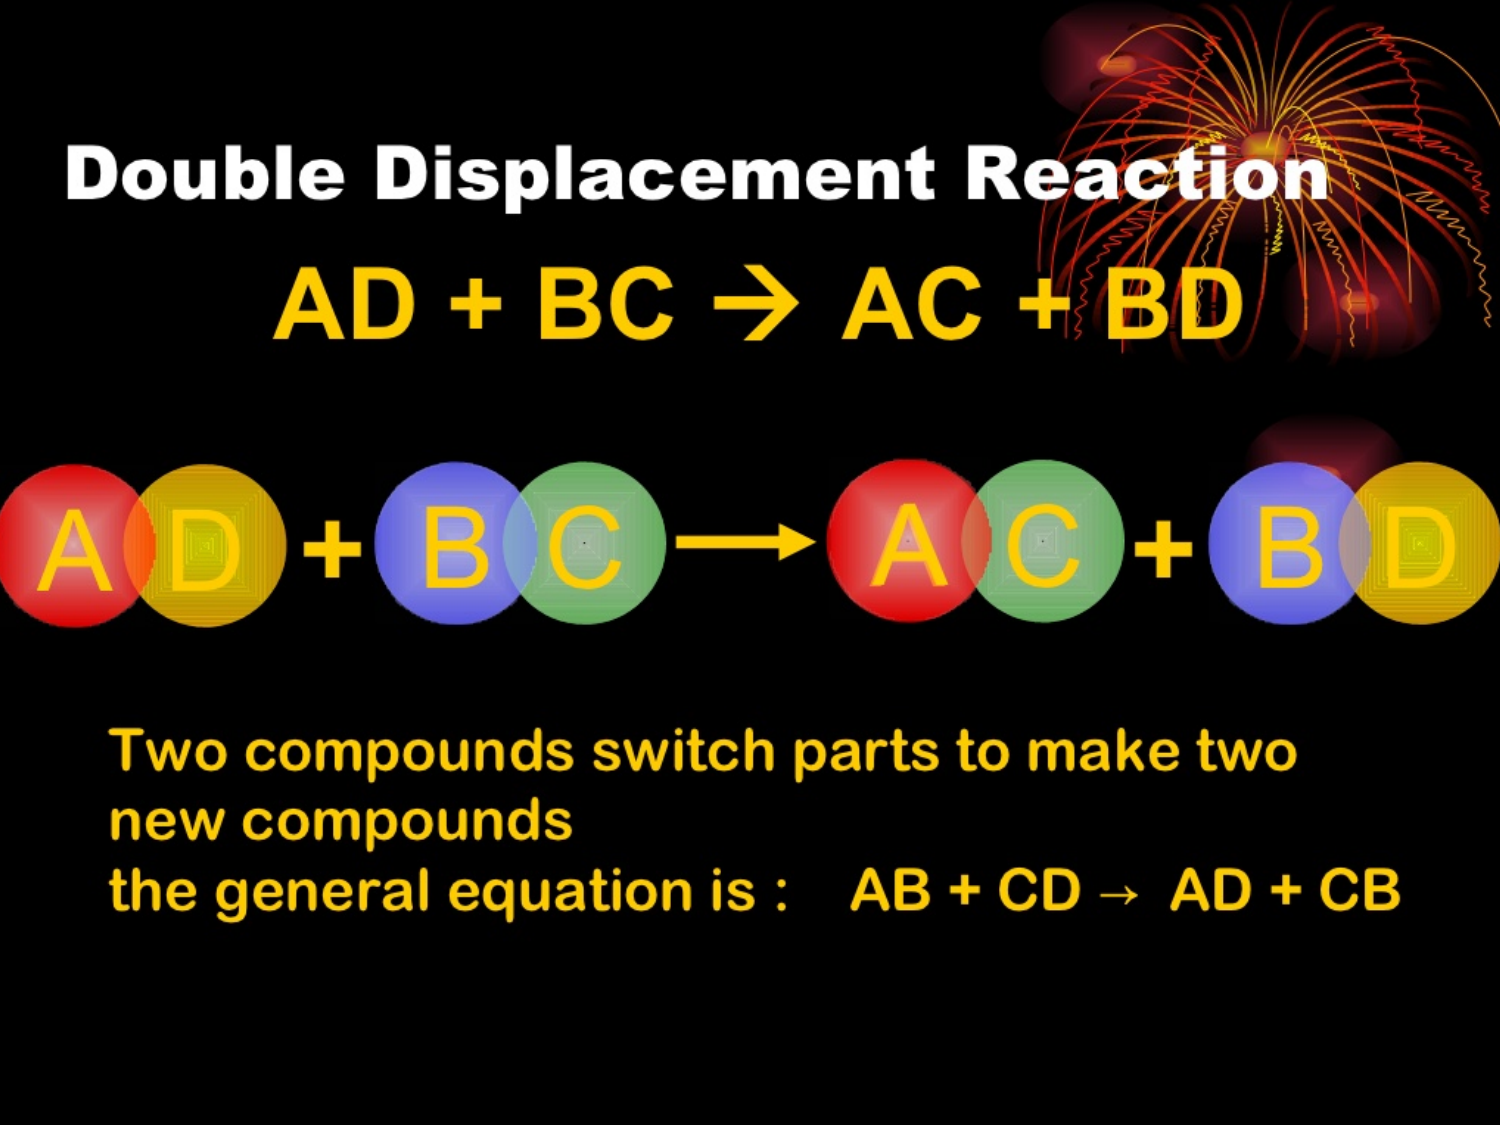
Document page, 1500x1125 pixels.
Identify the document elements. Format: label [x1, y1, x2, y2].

list [0, 0, 1500, 1125]
